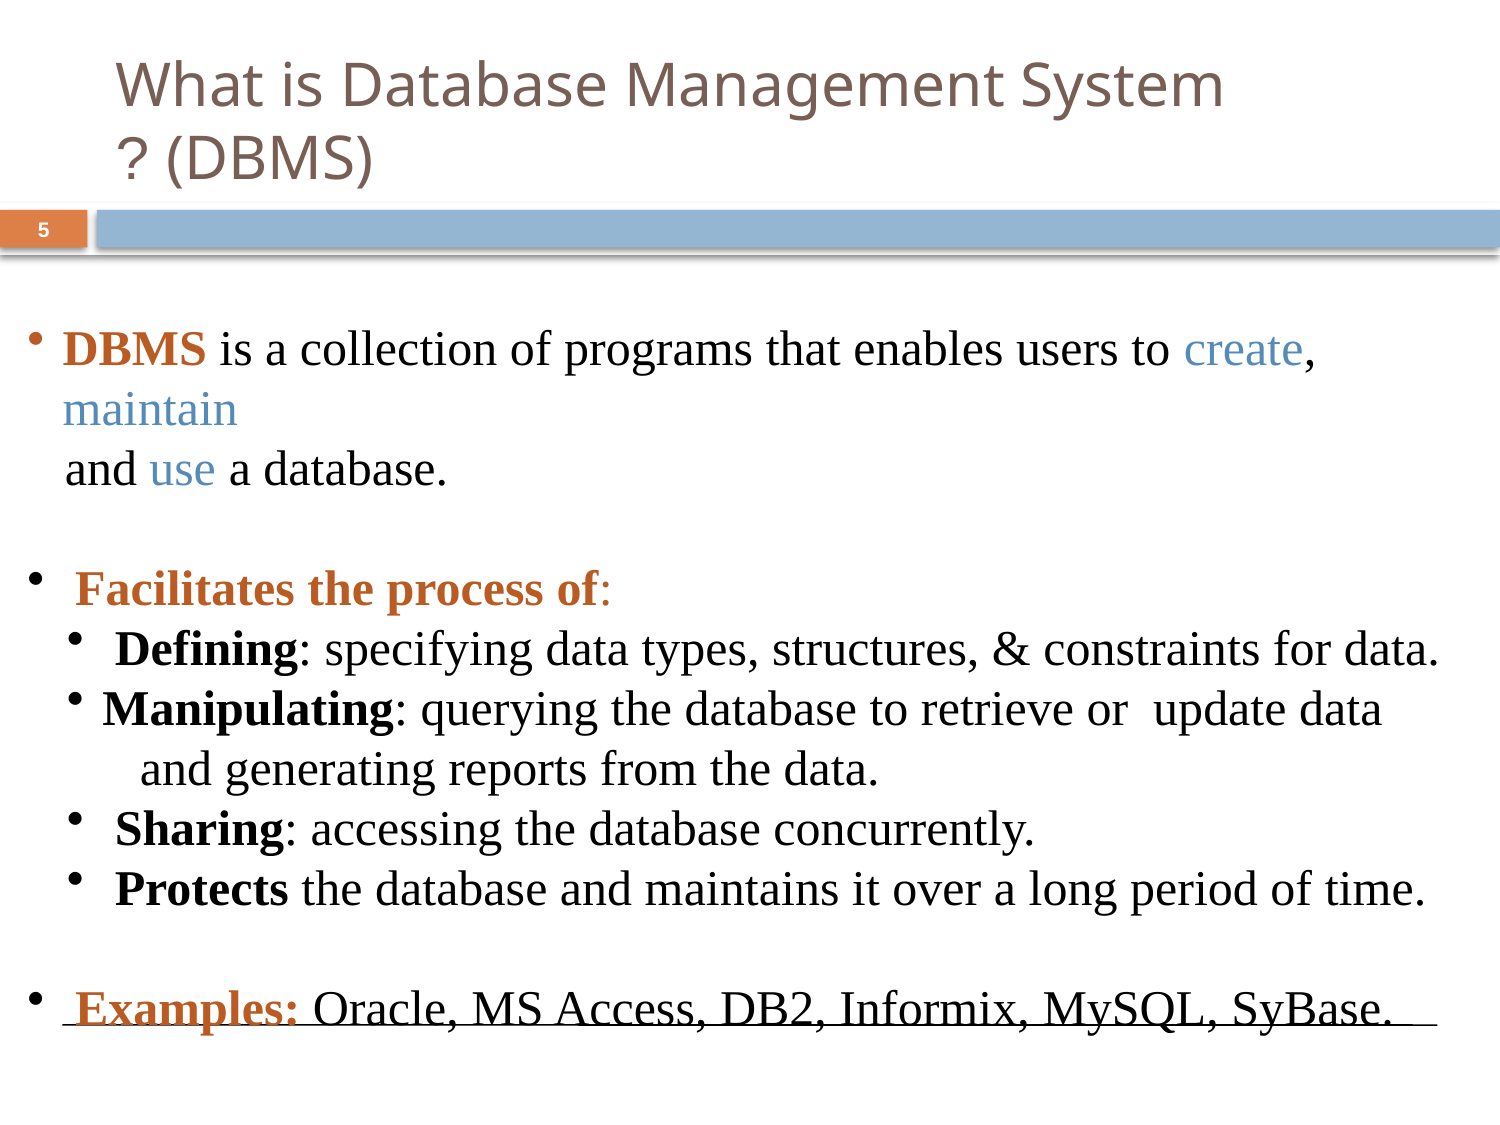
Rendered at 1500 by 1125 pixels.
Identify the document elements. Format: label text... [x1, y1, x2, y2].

text_box DBMS is a collection of programs that enables users to create, maintain and use a database. Facilitates the process of: Defining: specifying data types, structures, & constraints for data. Manipulating: querying the database to retrieve or update data and generating reports from the data. Sharing: accessing the database concurrently. Protects the database and maintains it over a long period of time. Examples: Oracle, MS Access, DB2, Informix, MySQL, SyBase. [12, 237, 1500, 1043]
title What is Database Management System (DBMS) ? [100, 37, 1439, 201]
slide_number 5 [0, 208, 88, 249]
